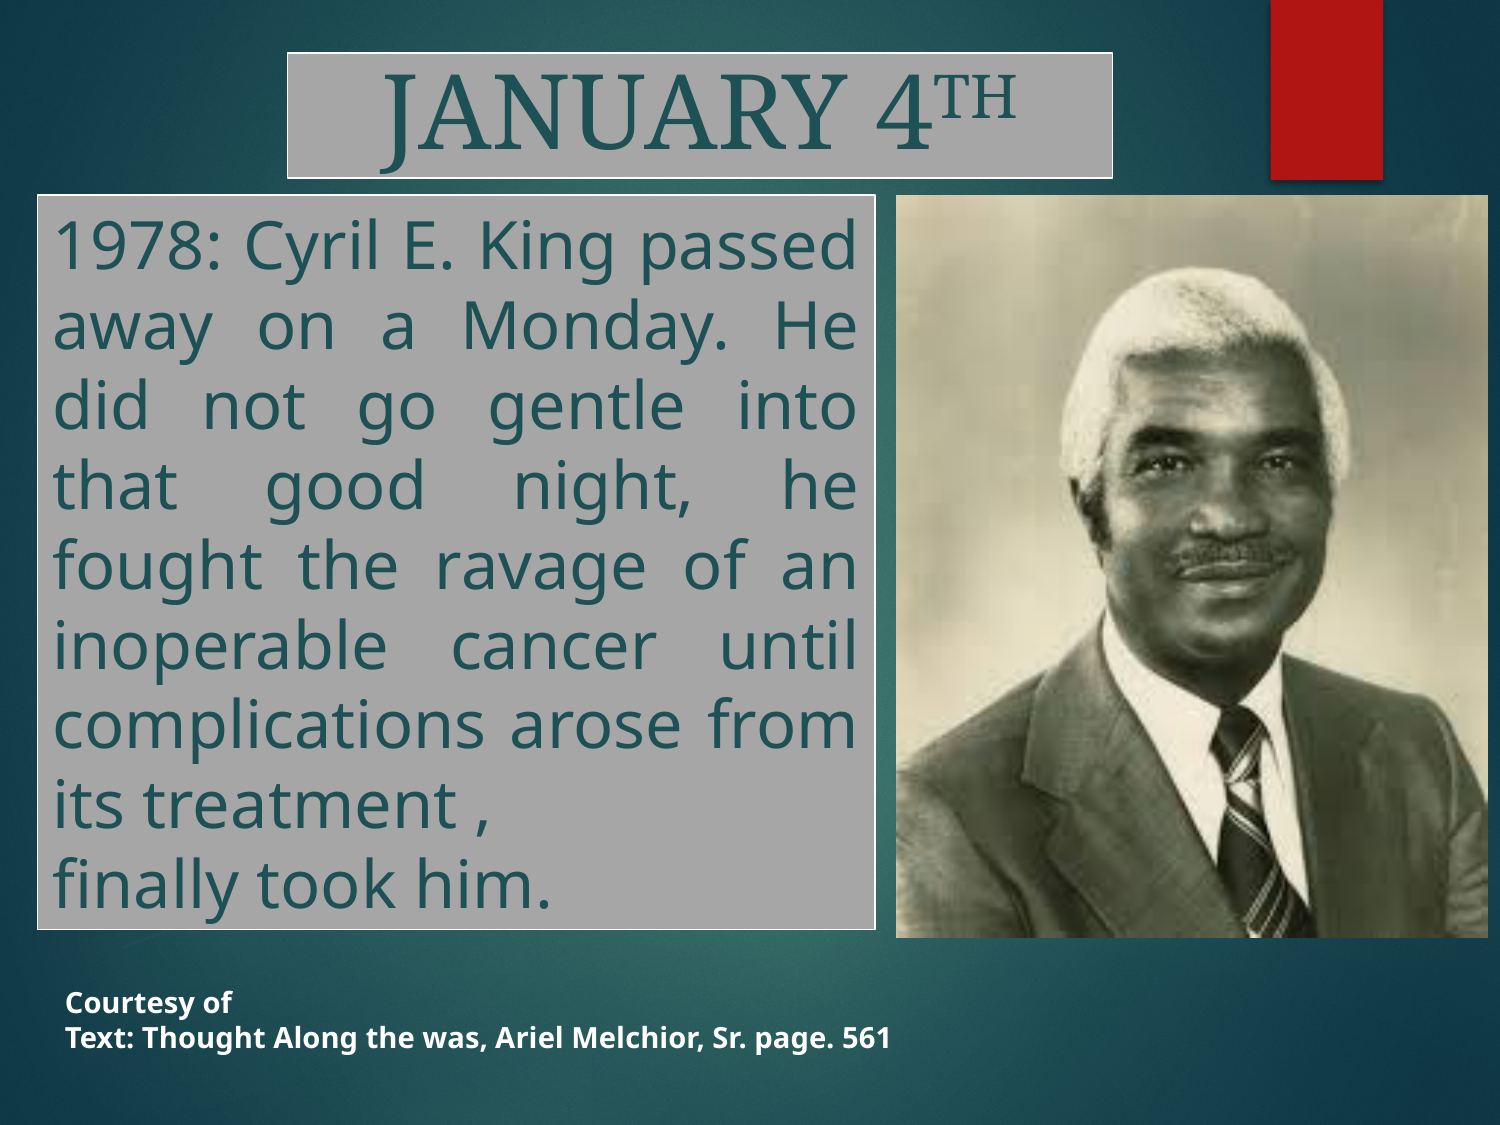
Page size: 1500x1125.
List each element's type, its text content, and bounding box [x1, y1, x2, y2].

text_box Courtesy of Text: Thought Along the was, Ariel Melchior, Sr. page. 561 [50, 976, 1213, 1062]
text_box 1978: Cyril E. King passed away on a Monday. He did not go gentle into that good night, he fought the ravage of an inoperable cancer until complications arose from its treatment , finally took him. [37, 194, 876, 930]
title JANUARY 4TH [287, 52, 1113, 179]
picture [896, 194, 1488, 938]
